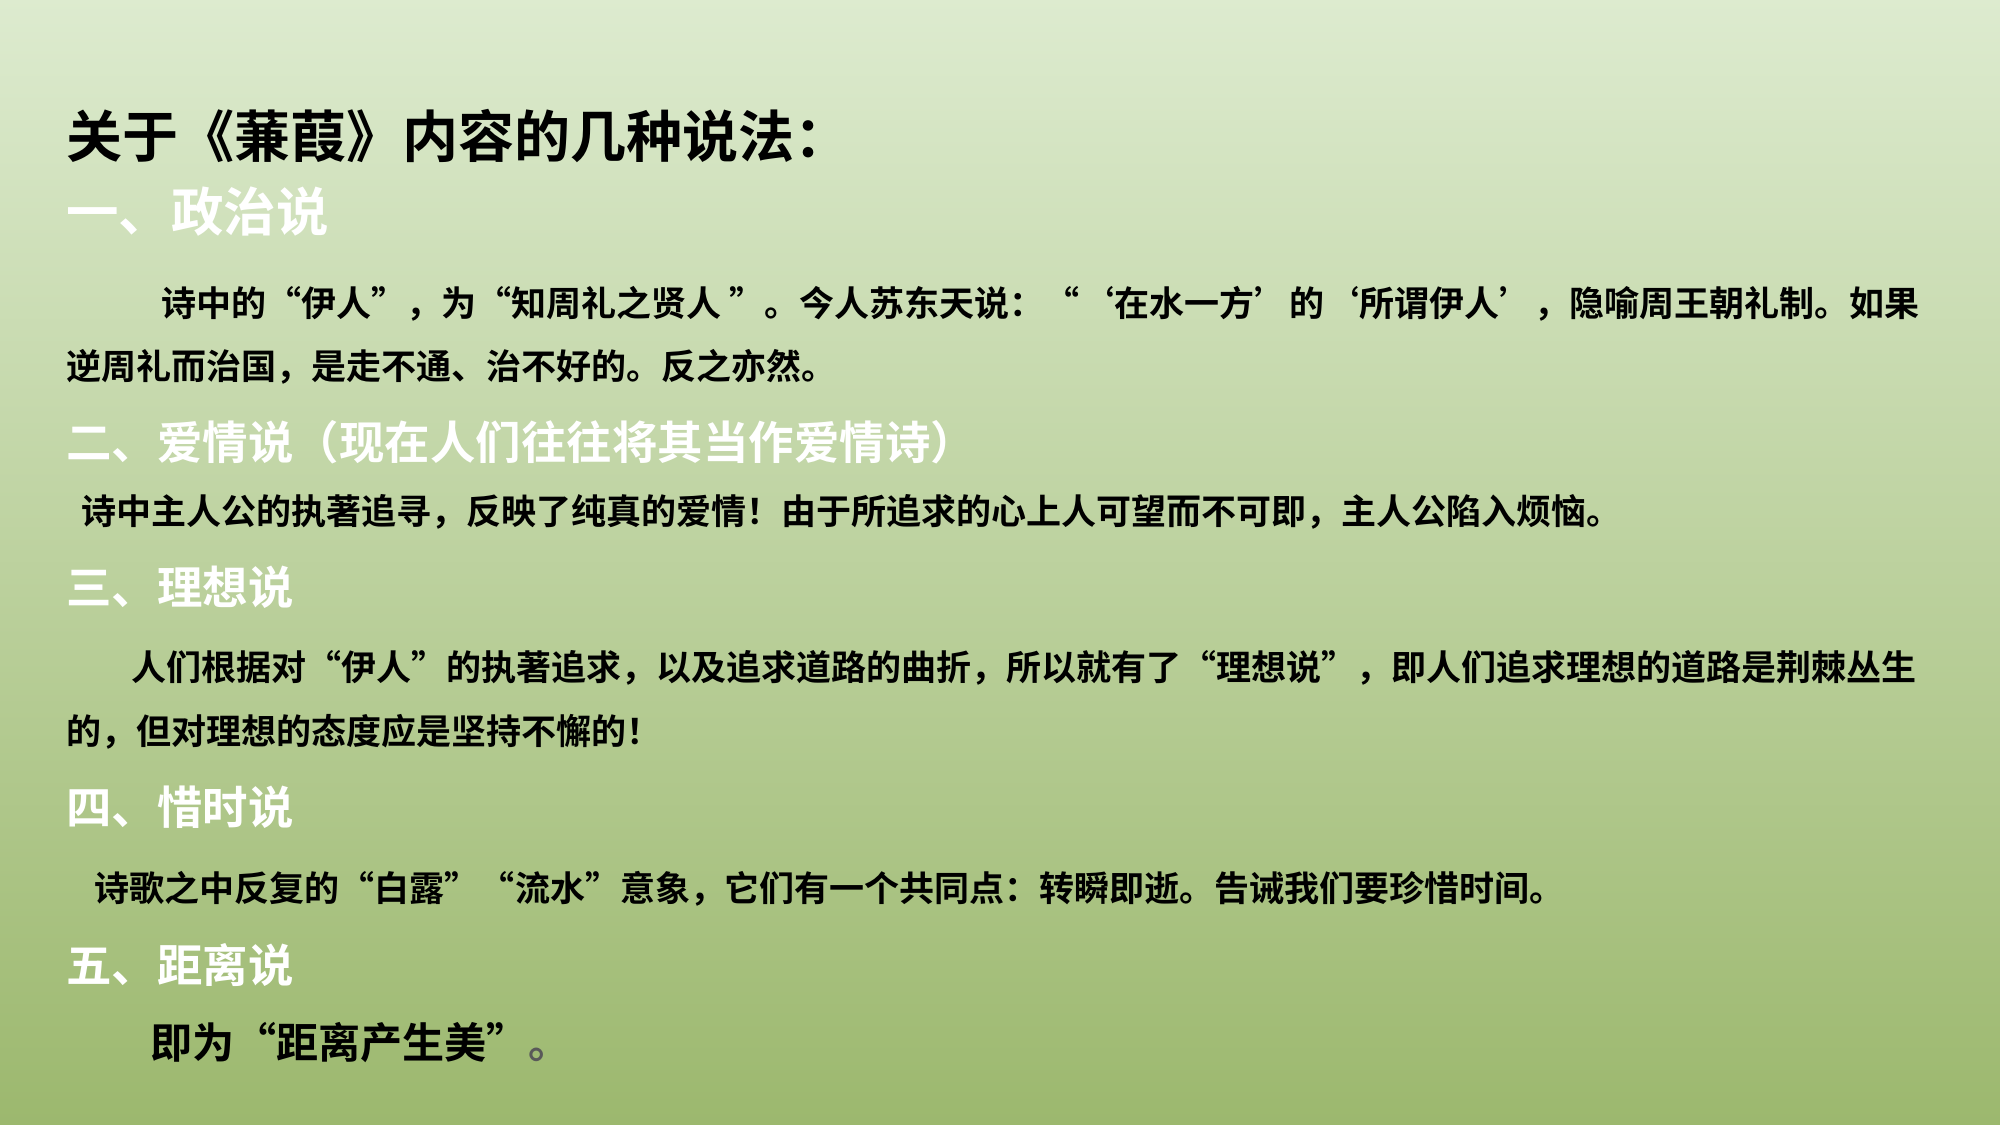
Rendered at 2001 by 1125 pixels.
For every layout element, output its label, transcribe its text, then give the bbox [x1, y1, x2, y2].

list 关于《蒹葭》内容的几种说法： 一、政治说 诗中的“伊人”，为“知周礼之贤人 ”。今人苏东天说：“‘在水一方’的‘所谓伊人’，隐喻周王朝礼制。如果逆周礼而治国，是走不通、治不好的。反之亦然。 二、爱情说（现在人们往往将其当作爱情诗） 诗中主人公的执著追寻，反映了纯真的爱情！由于所追求的心上人可望而不可即，主人公陷入烦恼。 三、理想说 人们根据对“伊人”的执著追求，以及追求道路的曲折，所以就有了“理想说”，即人们追求理想的道路是荆棘丛生的，但对理想的态度应是坚持不懈的！ 四、惜时说 诗歌之中反复的“白露”“流水”意象，它们有一个共同点：转瞬即逝。告诫我们要珍惜时间。 五、距离说 即为“距离产生美”。 [51, 101, 1955, 1085]
